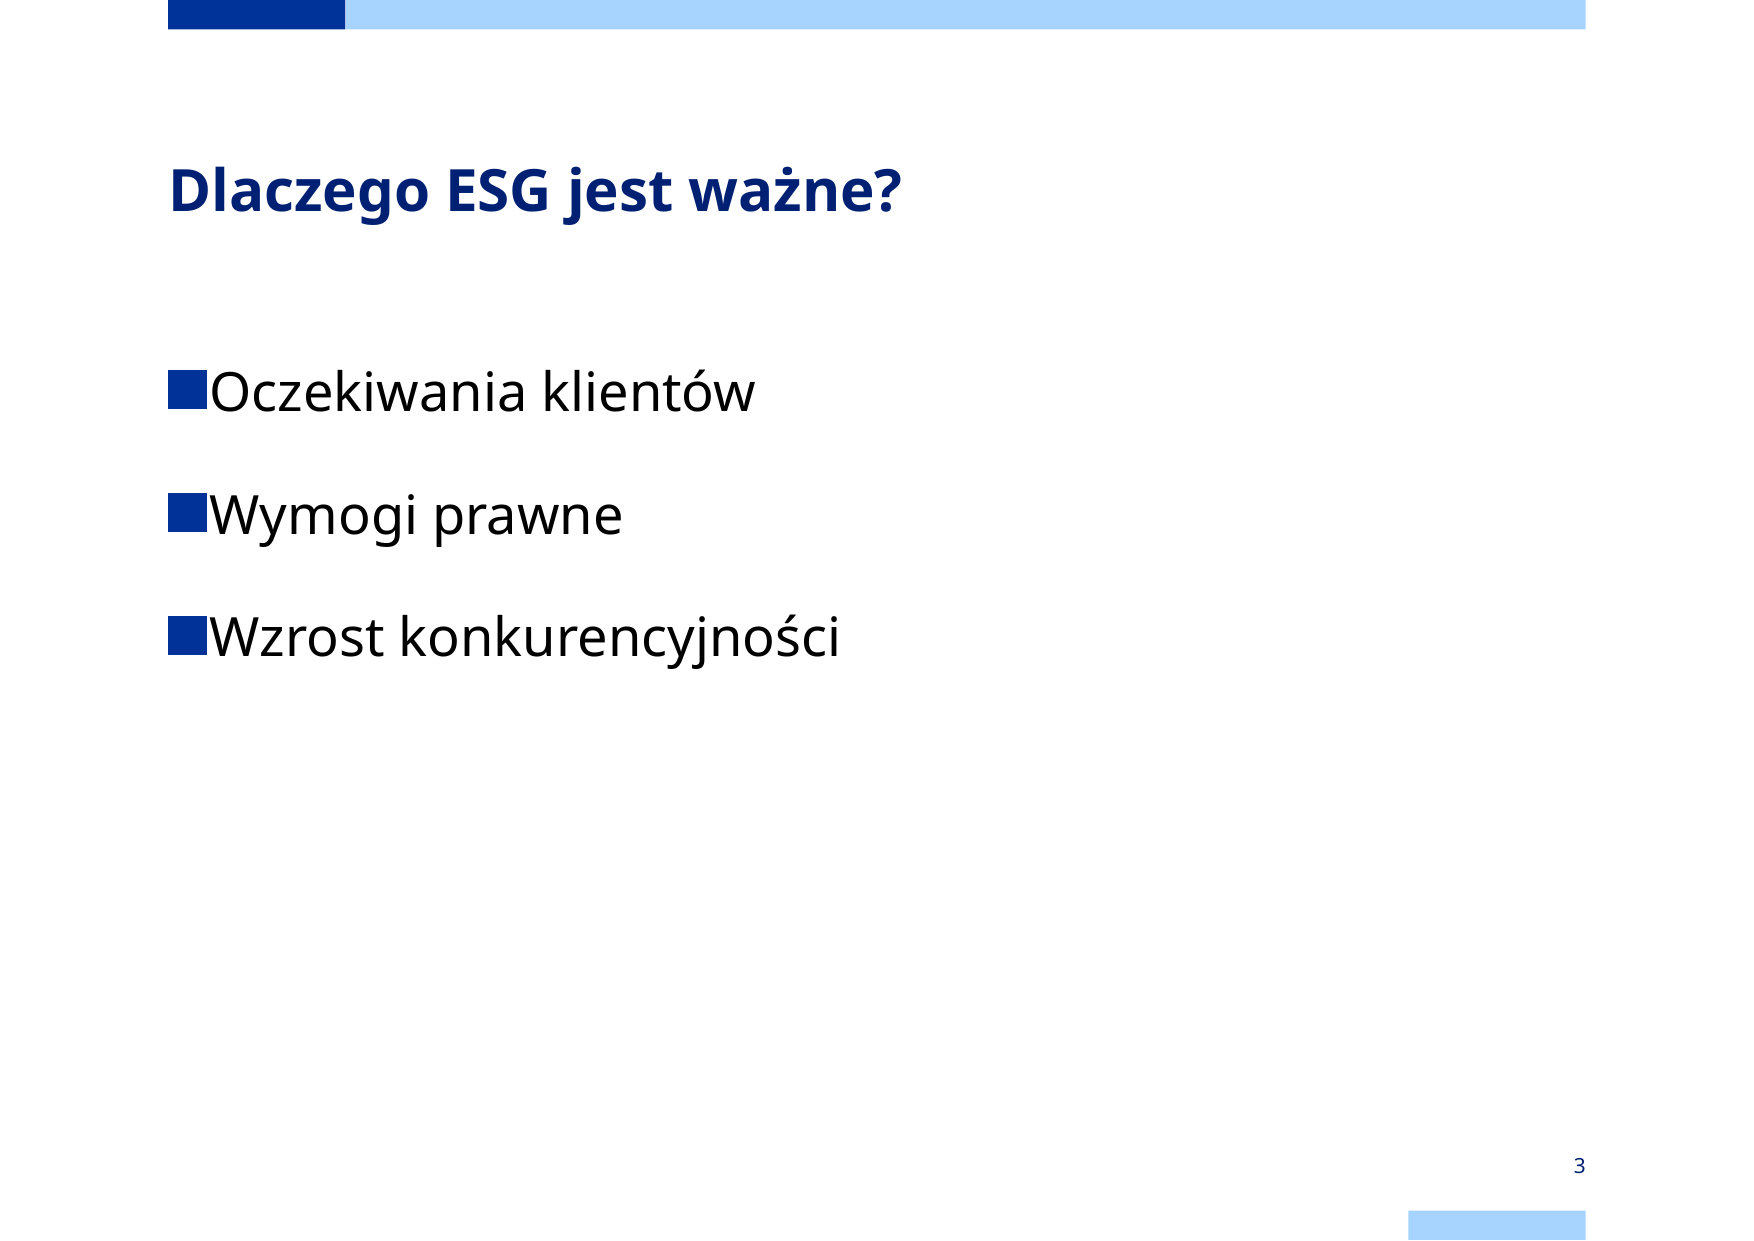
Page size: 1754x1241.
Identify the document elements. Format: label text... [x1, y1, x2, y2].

picture [168, 616, 207, 655]
title Dlaczego ESG jest ważne? [168, 147, 1586, 324]
list Oczekiwania klientów Wymogi prawne Wzrost konkurencyjności [168, 324, 1586, 1093]
slide_number 3 [1408, 1151, 1586, 1182]
picture [168, 493, 207, 532]
picture [168, 370, 207, 409]
